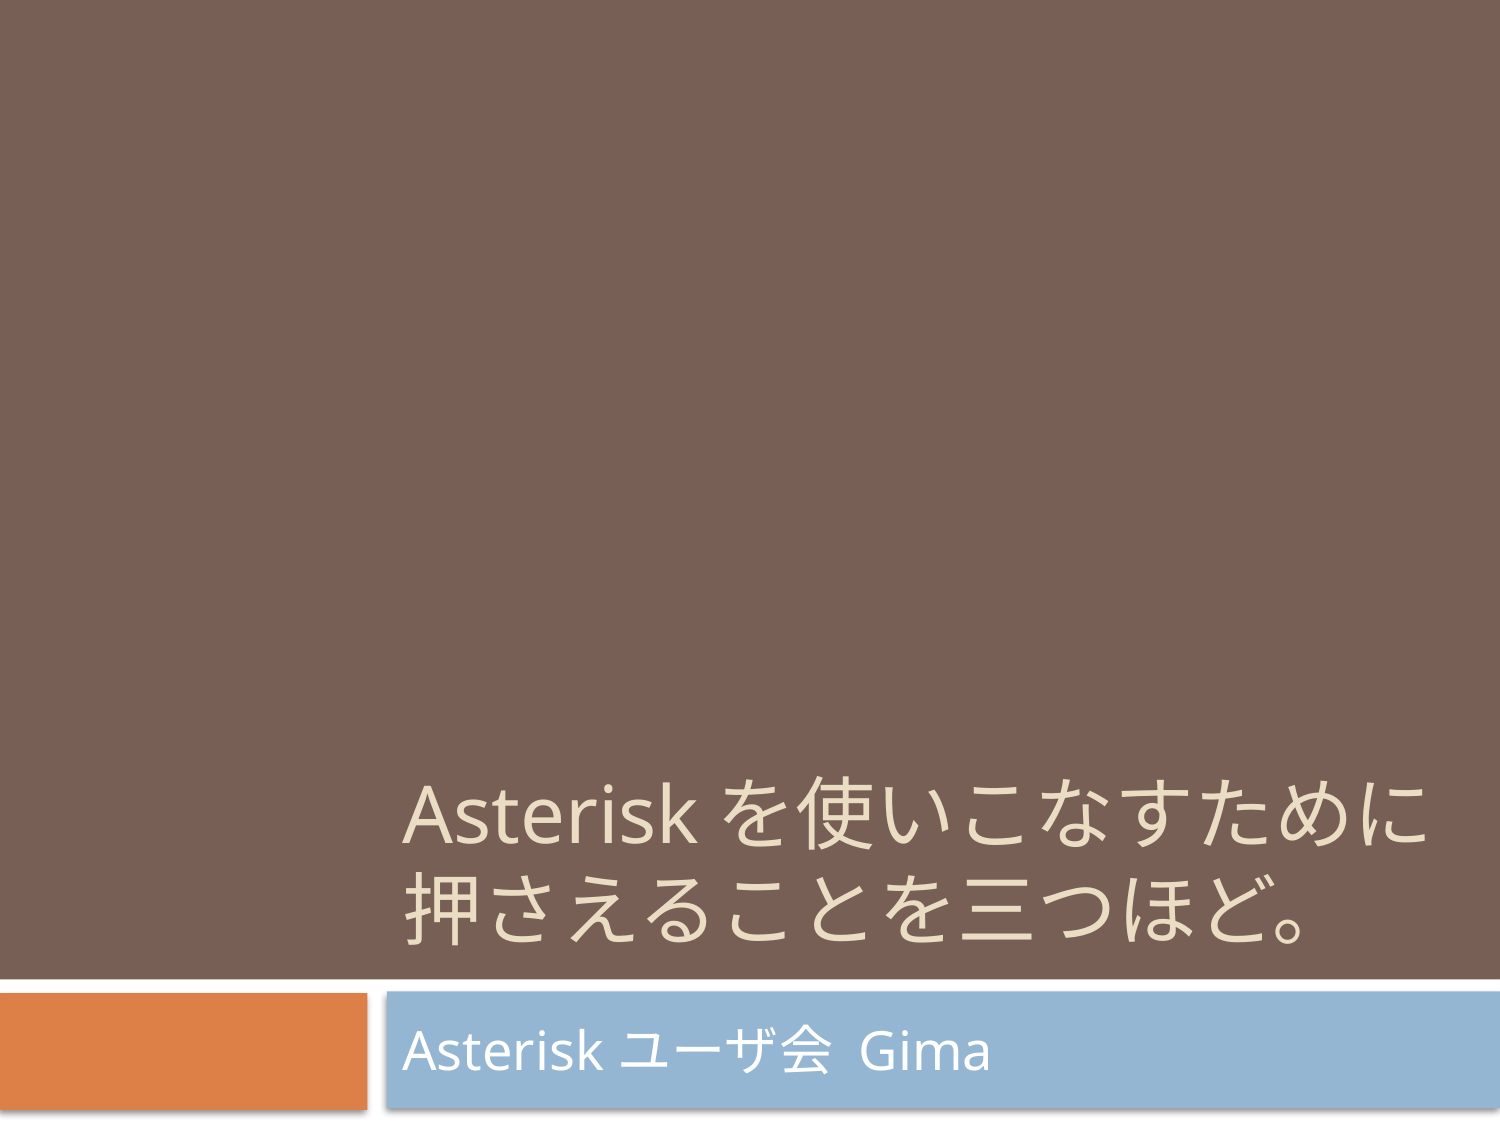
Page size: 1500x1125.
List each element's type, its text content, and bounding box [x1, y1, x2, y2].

title Asteriskを使いこなすために 押さえることを三つほど。 [387, 662, 1450, 963]
subtitle Asteriskユーザ会 Gima [387, 992, 1488, 1105]
